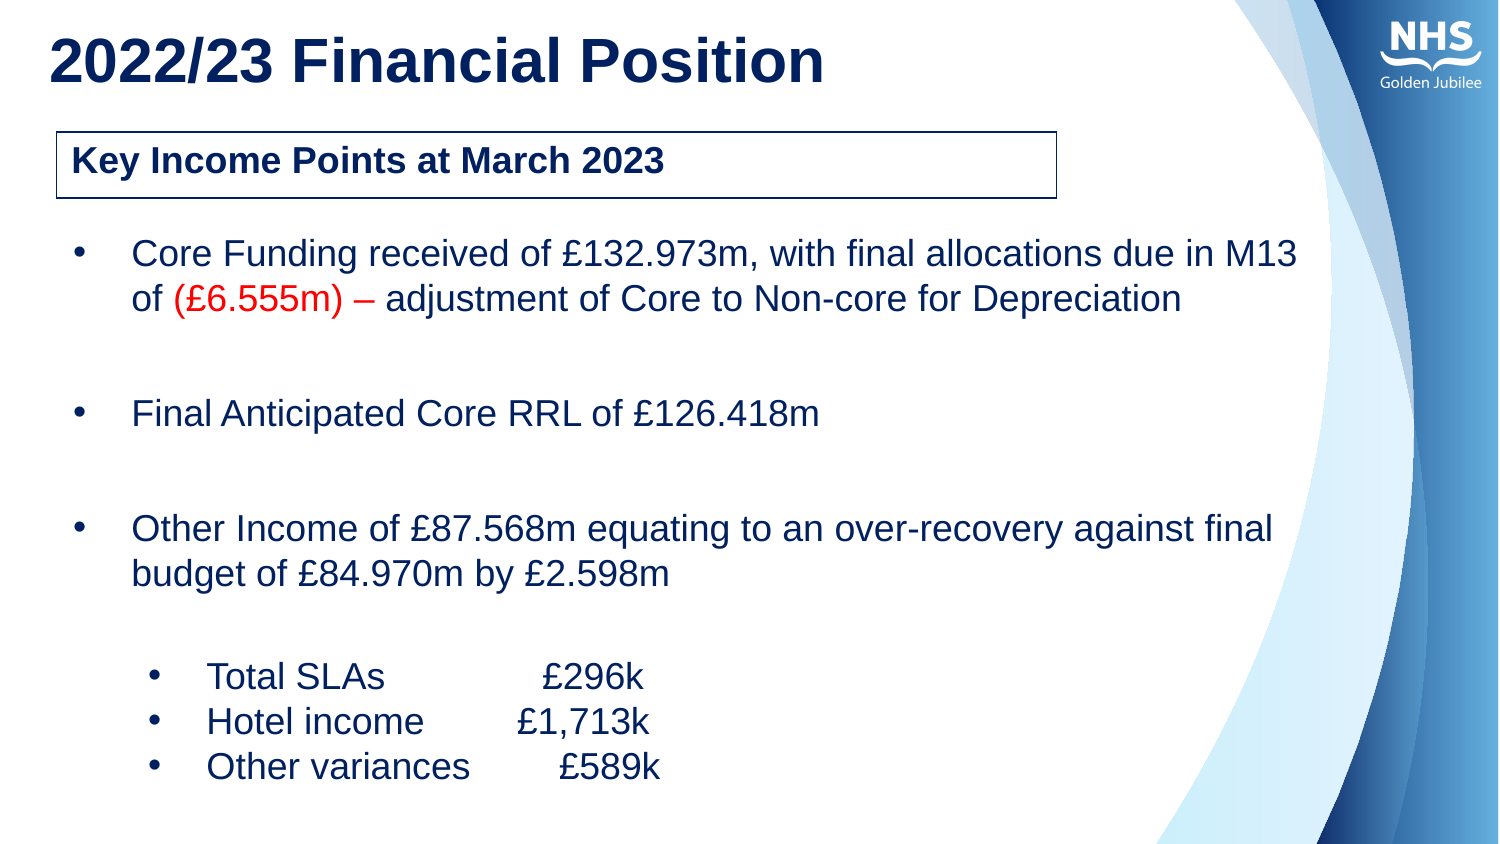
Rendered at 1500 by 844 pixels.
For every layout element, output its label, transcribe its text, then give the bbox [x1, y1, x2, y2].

title 2022/23 Financial Position [49, 23, 1064, 95]
table_header Key Income Points at March 2023 [57, 133, 1056, 197]
picture [1380, 21, 1482, 92]
text_box Core Funding received of £132.973m, with final allocations due in M13 of (£6.555m) – adjustment of Core to Non-core for Depreciation Final Anticipated Core RRL of £126.418m Other Income of £87.568m equating to an over-recovery against final budget of £84.970m by £2.598m Total SLAs £296k Hotel income £1,713k Other variances £589k [56, 229, 1325, 806]
